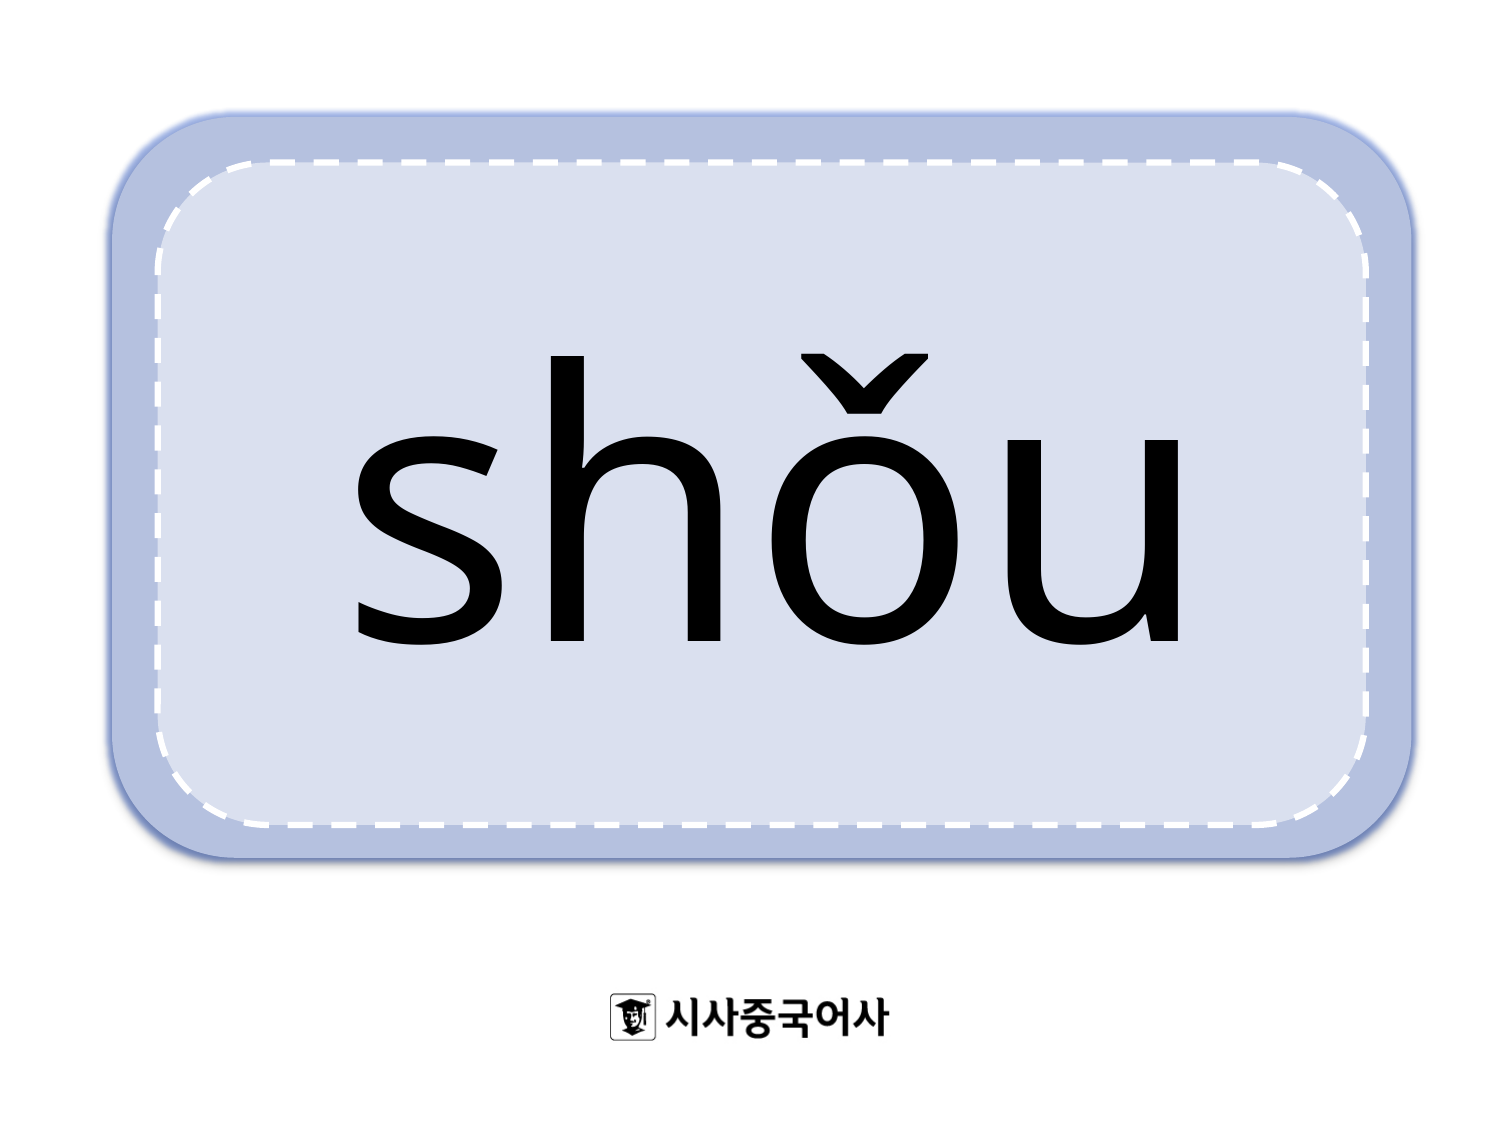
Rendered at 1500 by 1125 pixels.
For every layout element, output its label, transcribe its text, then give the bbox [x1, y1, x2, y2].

picture [602, 987, 898, 1047]
text_box shǒu [171, 159, 1380, 823]
